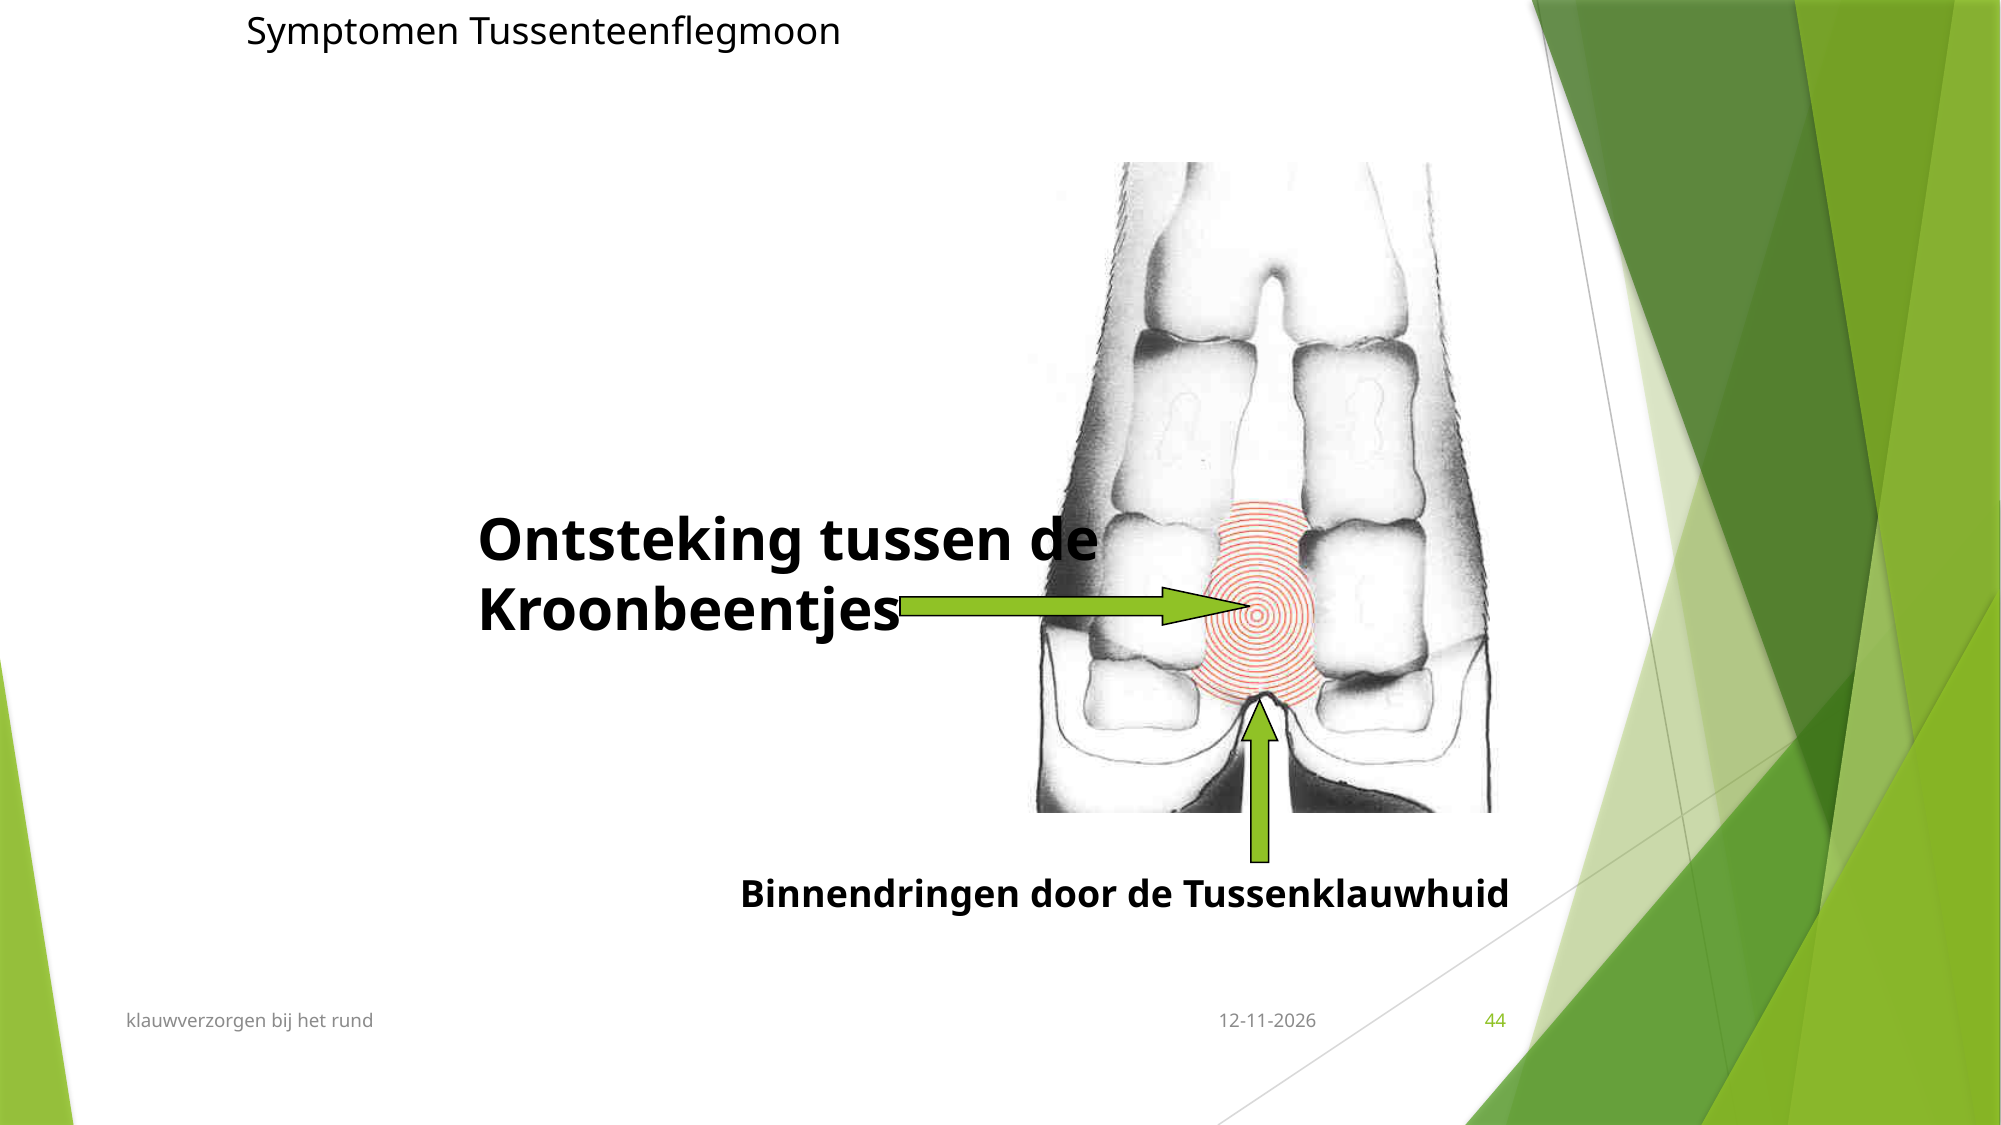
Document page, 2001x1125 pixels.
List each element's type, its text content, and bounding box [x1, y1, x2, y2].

footer klauwverzorgen bij het rund [111, 991, 1145, 1051]
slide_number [1181, 991, 1332, 1051]
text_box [724, 699, 1713, 924]
slide_number 44 [1409, 991, 1522, 1051]
text_box Symptomen Tussenteenflegmoon [231, 0, 857, 60]
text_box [461, 161, 1520, 814]
